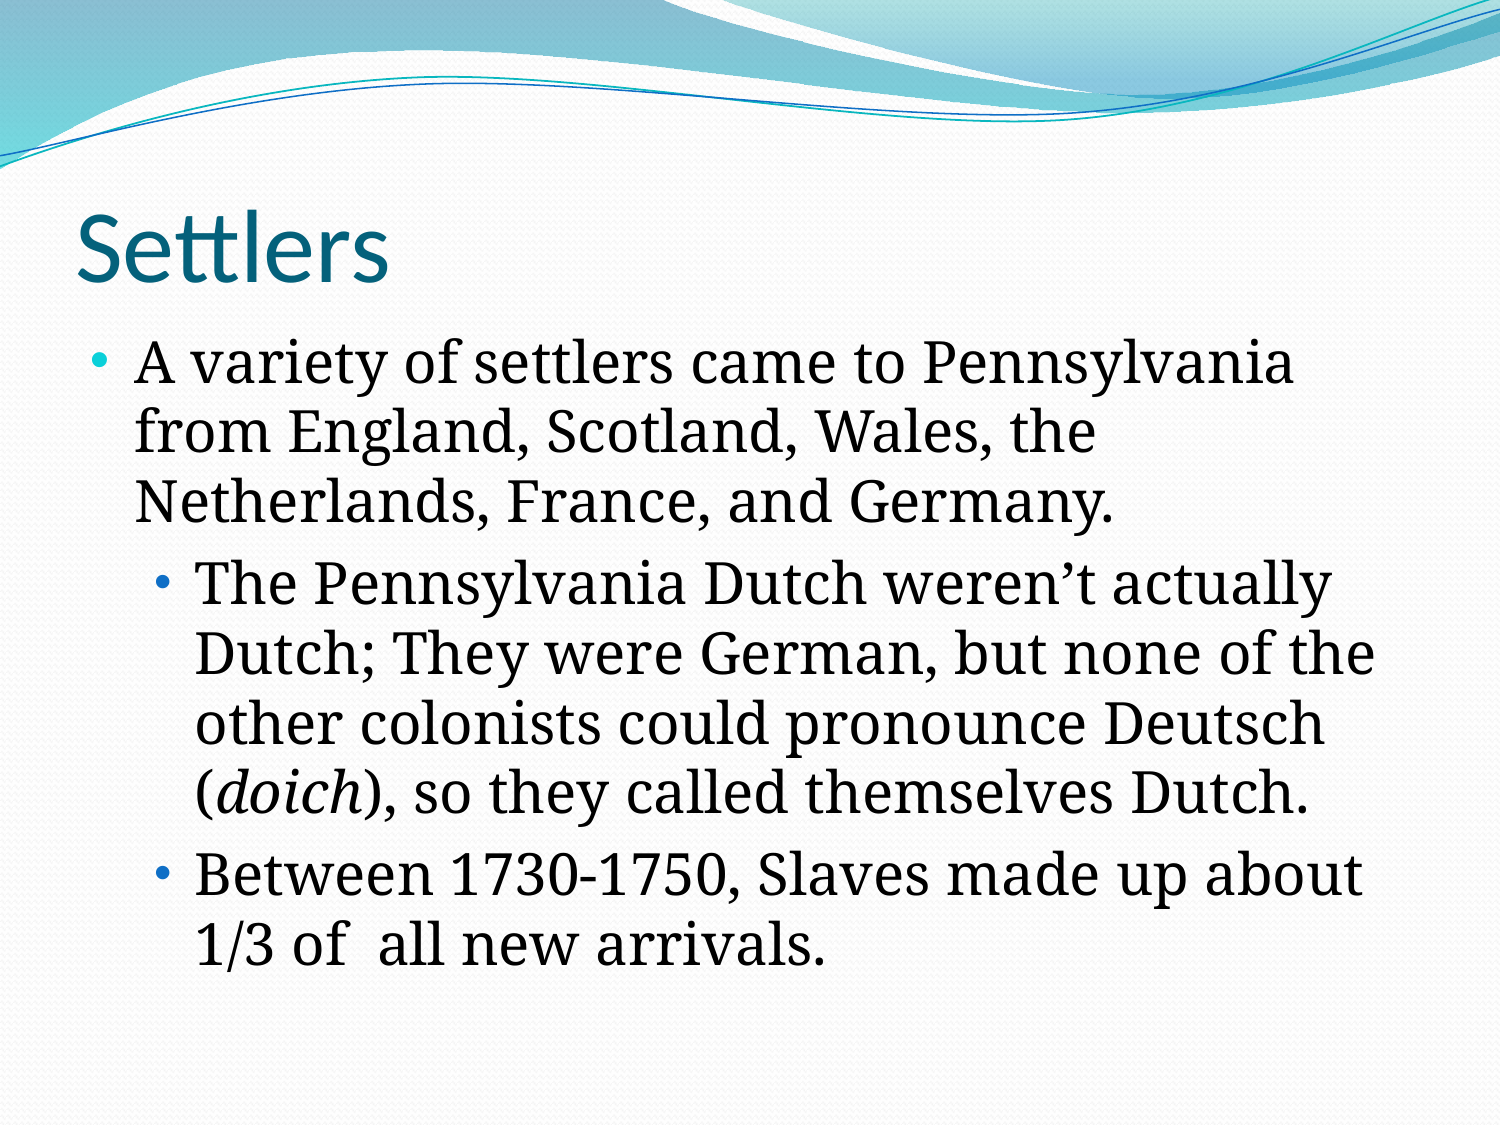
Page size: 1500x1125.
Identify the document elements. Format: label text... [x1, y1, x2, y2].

title Settlers [75, 115, 1425, 303]
list A variety of settlers came to Pennsylvania from England, Scotland, Wales, the Netherlands, France, and Germany. The Pennsylvania Dutch weren’t actually Dutch; They were German, but none of the other colonists could pronounce Deutsch (doich), so they called themselves Dutch. Between 1730-1750, Slaves made up about 1/3 of all new arrivals. [75, 317, 1425, 1038]
